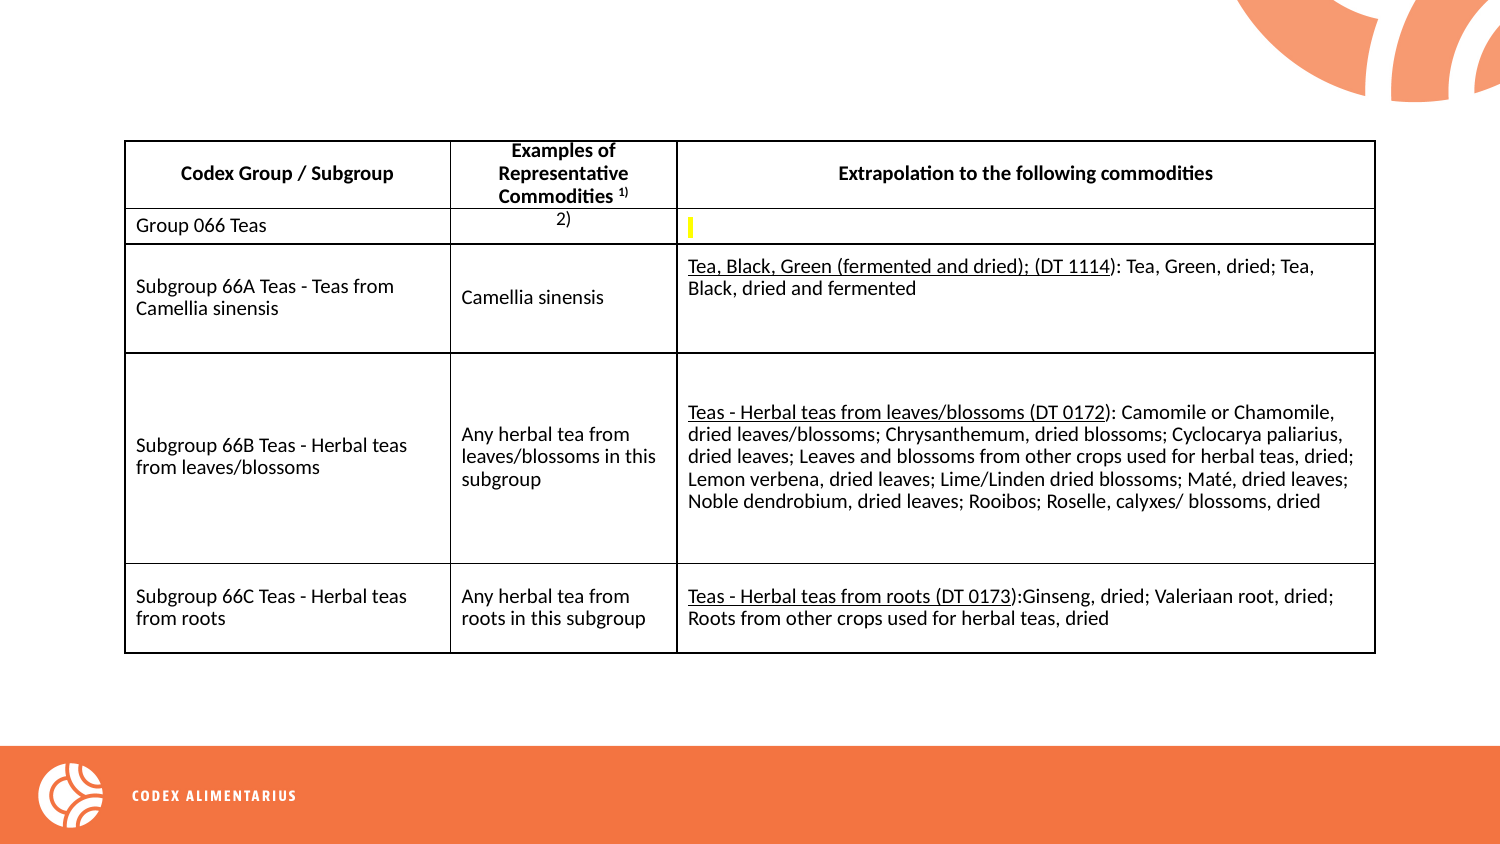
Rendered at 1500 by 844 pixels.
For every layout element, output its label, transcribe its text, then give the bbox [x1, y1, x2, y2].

table_cell Subgroup 66A Teas - Teas from Camellia sinensis [126, 245, 450, 352]
table_cell Tea, Black, Green (fermented and dried); (DT 1114): Tea, Green, dried; Tea, Black, dried and fermented [678, 245, 1374, 352]
table_cell 2) [451, 209, 676, 243]
table_cell [678, 209, 1374, 243]
table_header Extrapolation to the following commodities [678, 142, 1374, 208]
table_cell Any herbal tea from leaves/blossoms in this subgroup [451, 354, 676, 563]
table_header Examples of Representative Commodities 1) [451, 142, 676, 208]
picture [0, 0, 1500, 844]
table_cell Group 066 Teas [126, 209, 450, 243]
table_header Codex Group / Subgroup [126, 142, 450, 208]
table_cell Teas - Herbal teas from roots (DT 0173):Ginseng, dried; Valeriaan root, dried; Roots from other crops used for herbal teas, dried [678, 564, 1374, 652]
table_cell Any herbal tea from roots in this subgroup [451, 564, 676, 652]
table_cell Teas - Herbal teas from leaves/blossoms (DT 0172): Camomile or Chamomile, dried leaves/blossoms; Chrysanthemum, dried blossoms; Cyclocarya paliarius, dried leaves; Leaves and blossoms from other crops used for herbal teas, dried; Lemon verbena, dried leaves; Lime/Linden dried blossoms; Maté, dried leaves; Noble dendrobium, dried leaves; Rooibos; Roselle, calyxes/ blossoms, dried [678, 354, 1374, 563]
table_cell Subgroup 66B Teas - Herbal teas from leaves/blossoms [126, 354, 450, 563]
table_cell Subgroup 66C Teas - Herbal teas from roots [126, 564, 450, 652]
table_cell Camellia sinensis [451, 245, 676, 352]
